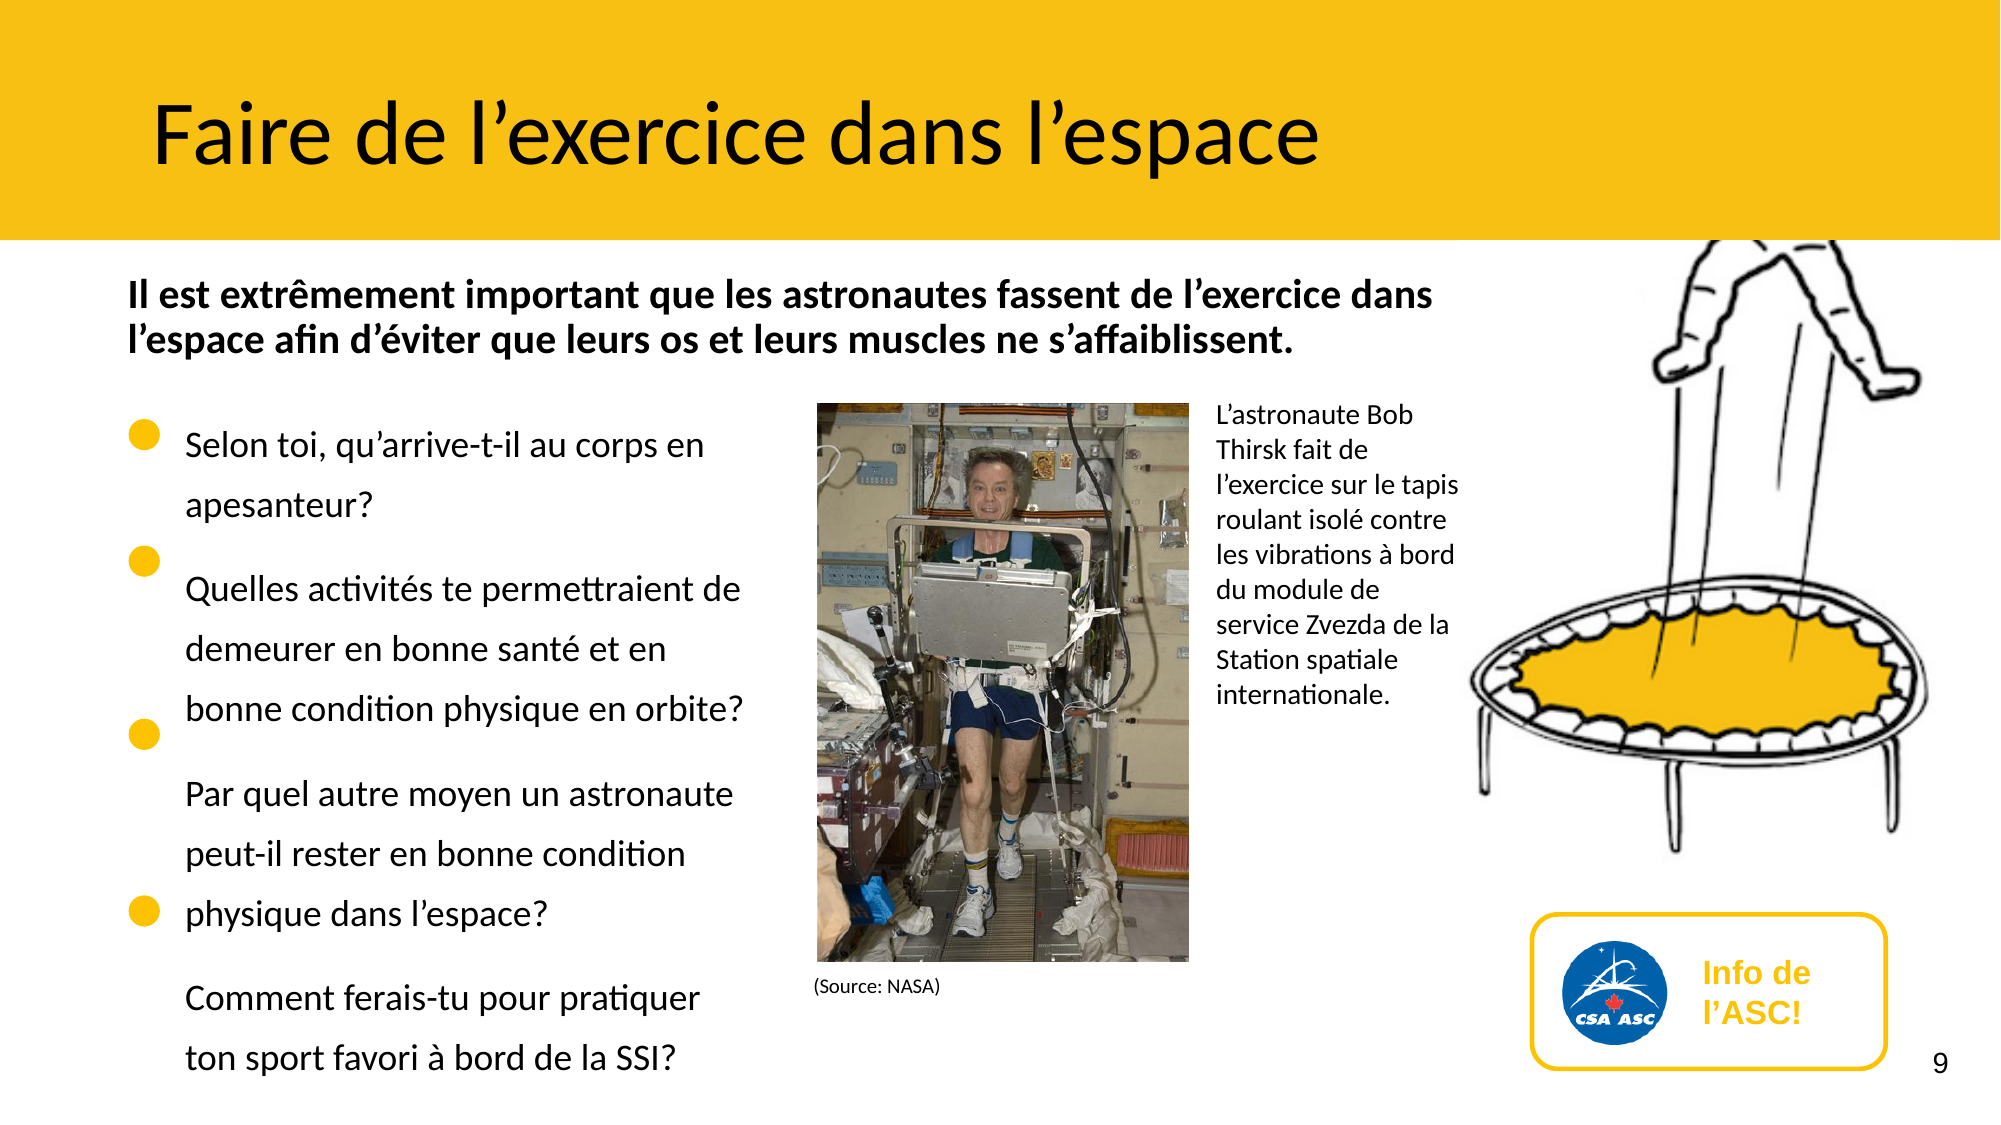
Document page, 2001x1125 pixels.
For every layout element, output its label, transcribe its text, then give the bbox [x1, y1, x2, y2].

text_box Il est extrêmement important que les astronautes fassent de l’exercice dans l’espace afin d’éviter que leurs os et leurs muscles ne s’affaiblissent. [75, 240, 1456, 395]
text_box L’astronaute Bob Thirsk fait de l’exercice sur le tapis roulant isolé contre les vibrations à bord du module de service Zvezda de la Station spatiale internationale. [1201, 395, 1453, 685]
text_box Info de l’ASC! [1687, 943, 1928, 1040]
text_box [128, 895, 160, 927]
text_box [1531, 914, 1886, 1069]
title Faire de l’exercice dans l’espace [137, 26, 1863, 240]
picture [1556, 936, 1670, 1050]
picture [816, 402, 1190, 963]
text_box 9 [1899, 1029, 1964, 1100]
text_box [128, 718, 160, 750]
text_box [128, 545, 160, 577]
text_box (Source: NASA) [798, 965, 1003, 1024]
text_box [128, 418, 160, 451]
picture [1458, 239, 1953, 870]
text_box Selon toi, qu’arrive-t-il au corps en apesanteur? Quelles activités te permettraient de demeurer en bonne santé et en bonne condition physique en orbite? Par quel autre moyen un astronaute peut-il rester en bonne condition physique dans l’espace? Comment ferais-tu pour pratiquer ton sport favori à bord de la SSI? [169, 397, 769, 1048]
